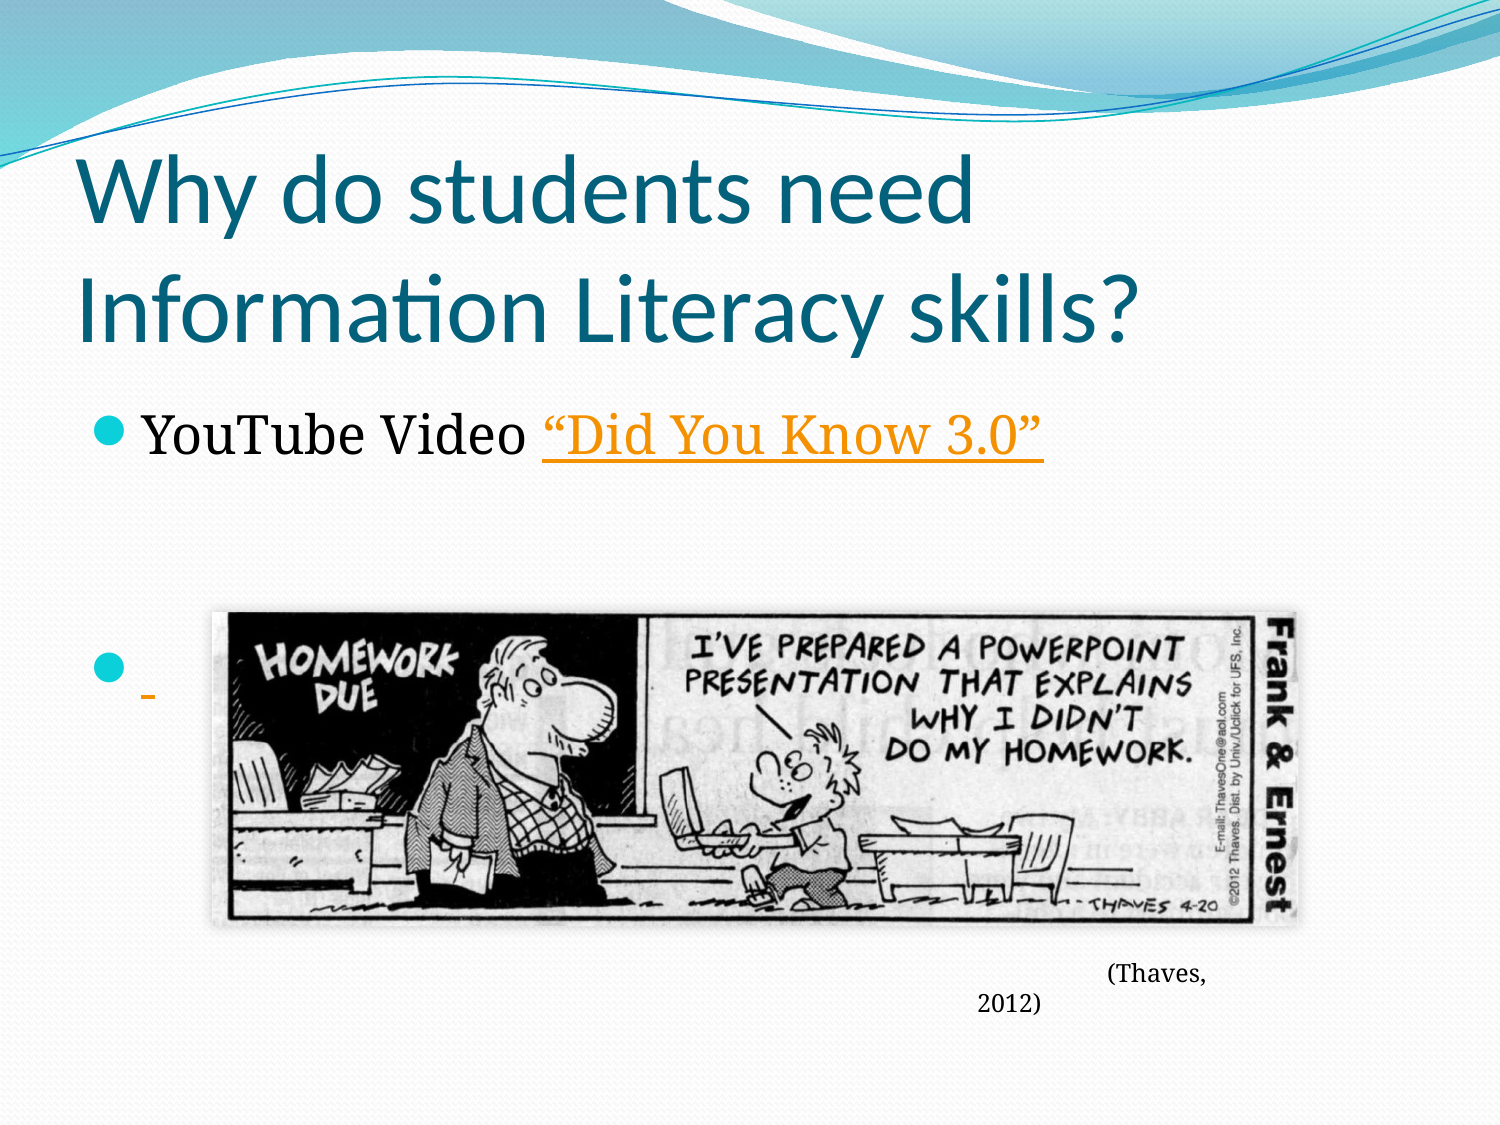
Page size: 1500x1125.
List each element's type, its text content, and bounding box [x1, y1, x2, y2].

text_box (Thaves, 2012) [962, 949, 1275, 1025]
picture [211, 612, 1299, 926]
title Why do students need Information Literacy skills? [75, 115, 1425, 317]
list YouTube Video “Did You Know 3.0” [75, 317, 1425, 1038]
